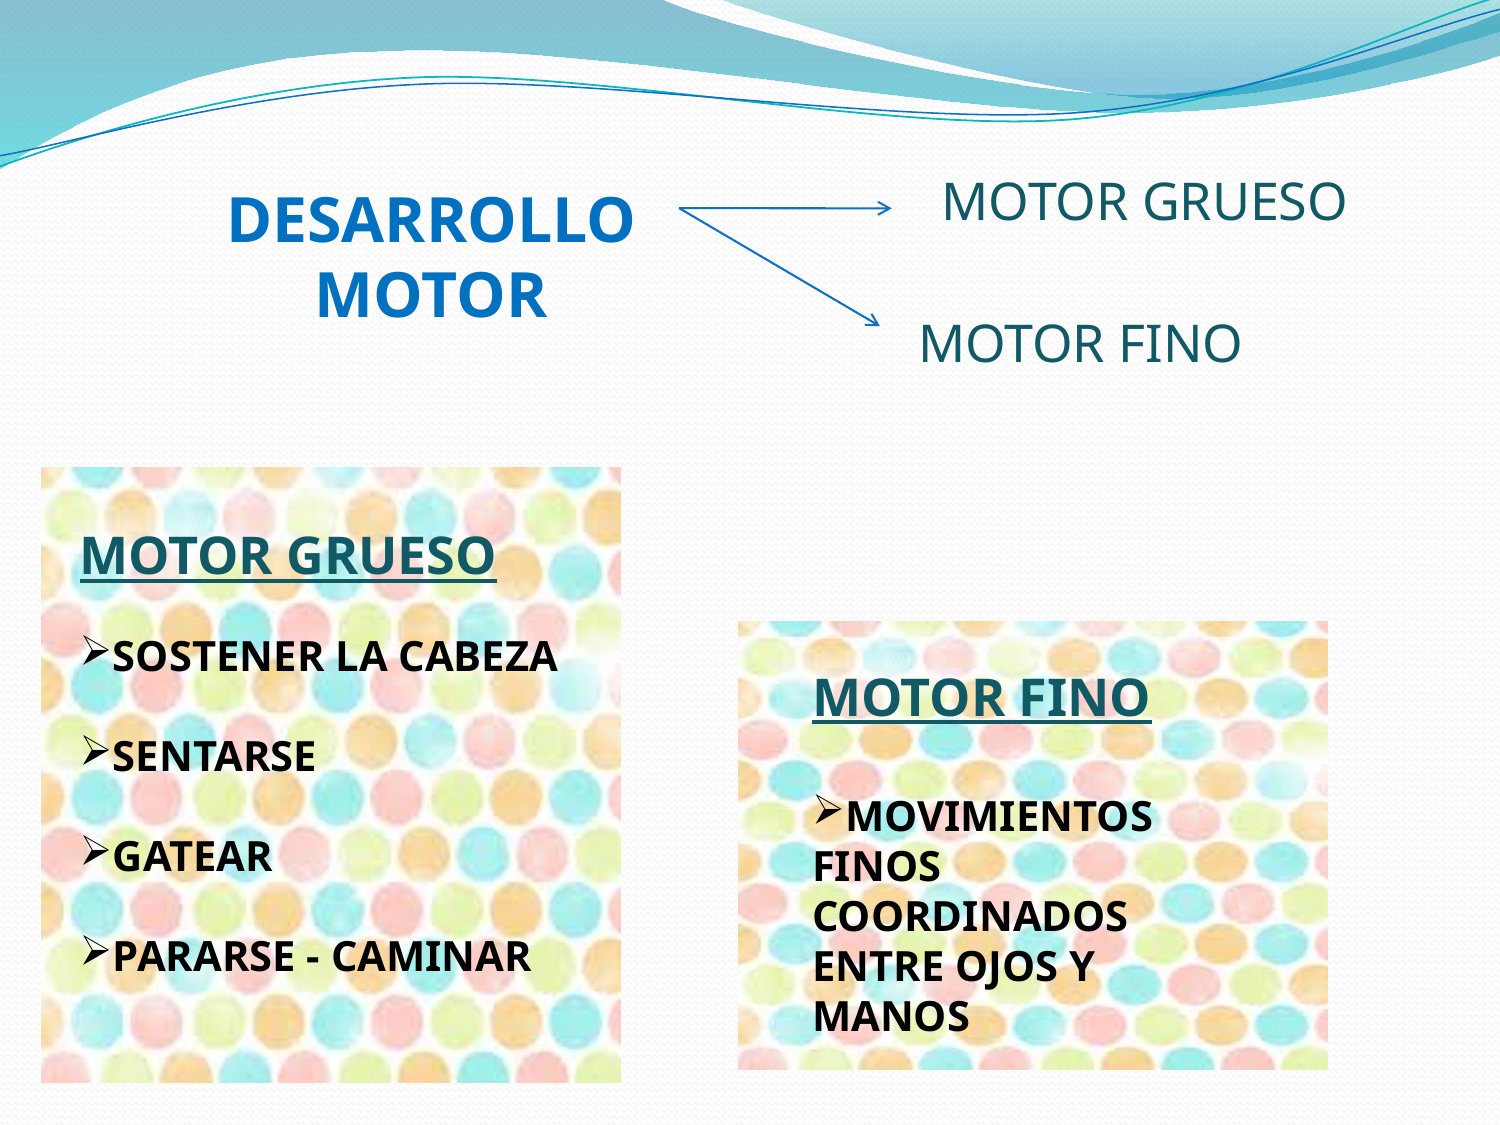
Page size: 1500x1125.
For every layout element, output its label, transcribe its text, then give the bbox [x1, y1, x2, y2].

text_box MOTOR FINO [903, 302, 1329, 380]
text_box MOTOR GRUESO [927, 160, 1376, 238]
text_box DESARROLLO MOTOR [112, 172, 750, 338]
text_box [681, 210, 878, 325]
picture [738, 621, 1328, 1070]
picture [41, 467, 621, 1083]
